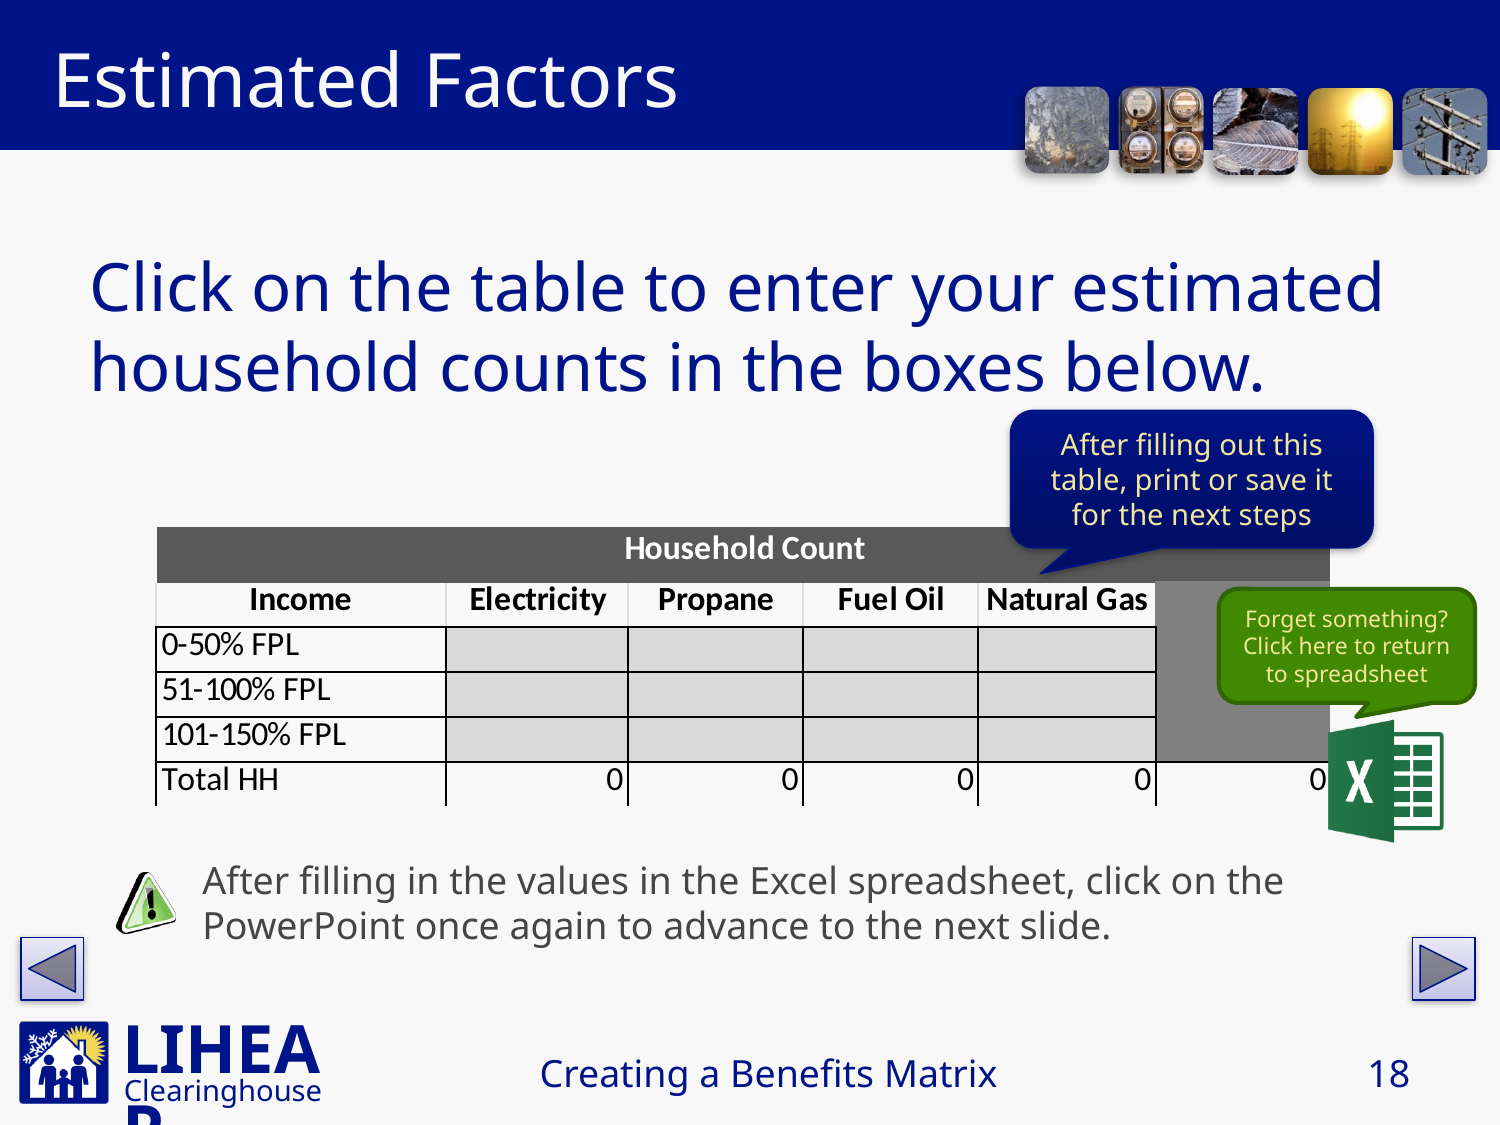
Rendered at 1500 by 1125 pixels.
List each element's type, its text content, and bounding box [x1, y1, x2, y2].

picture [12, 1017, 113, 1107]
picture [1025, 150, 1110, 174]
text_box After filling in the values in the Excel spreadsheet, click on the PowerPoint once again to advance to the next slide. [187, 849, 1400, 955]
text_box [1218, 588, 1476, 849]
slide_number 18 [1088, 1042, 1425, 1103]
picture [115, 872, 176, 934]
title Estimated Factors [37, 24, 1388, 150]
text_box [1412, 937, 1476, 1001]
text_box After filling out this table, print or save it for the next steps [1009, 409, 1374, 549]
picture [1402, 88, 1488, 175]
text_box [20, 937, 84, 1001]
picture [1118, 150, 1204, 174]
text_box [154, 524, 1333, 809]
picture [1307, 91, 1393, 175]
footer Creating a Benefits Matrix [450, 1042, 1088, 1103]
picture [1213, 150, 1299, 175]
list Click on the table to enter your estimated household counts in the boxes below. [75, 237, 1425, 488]
